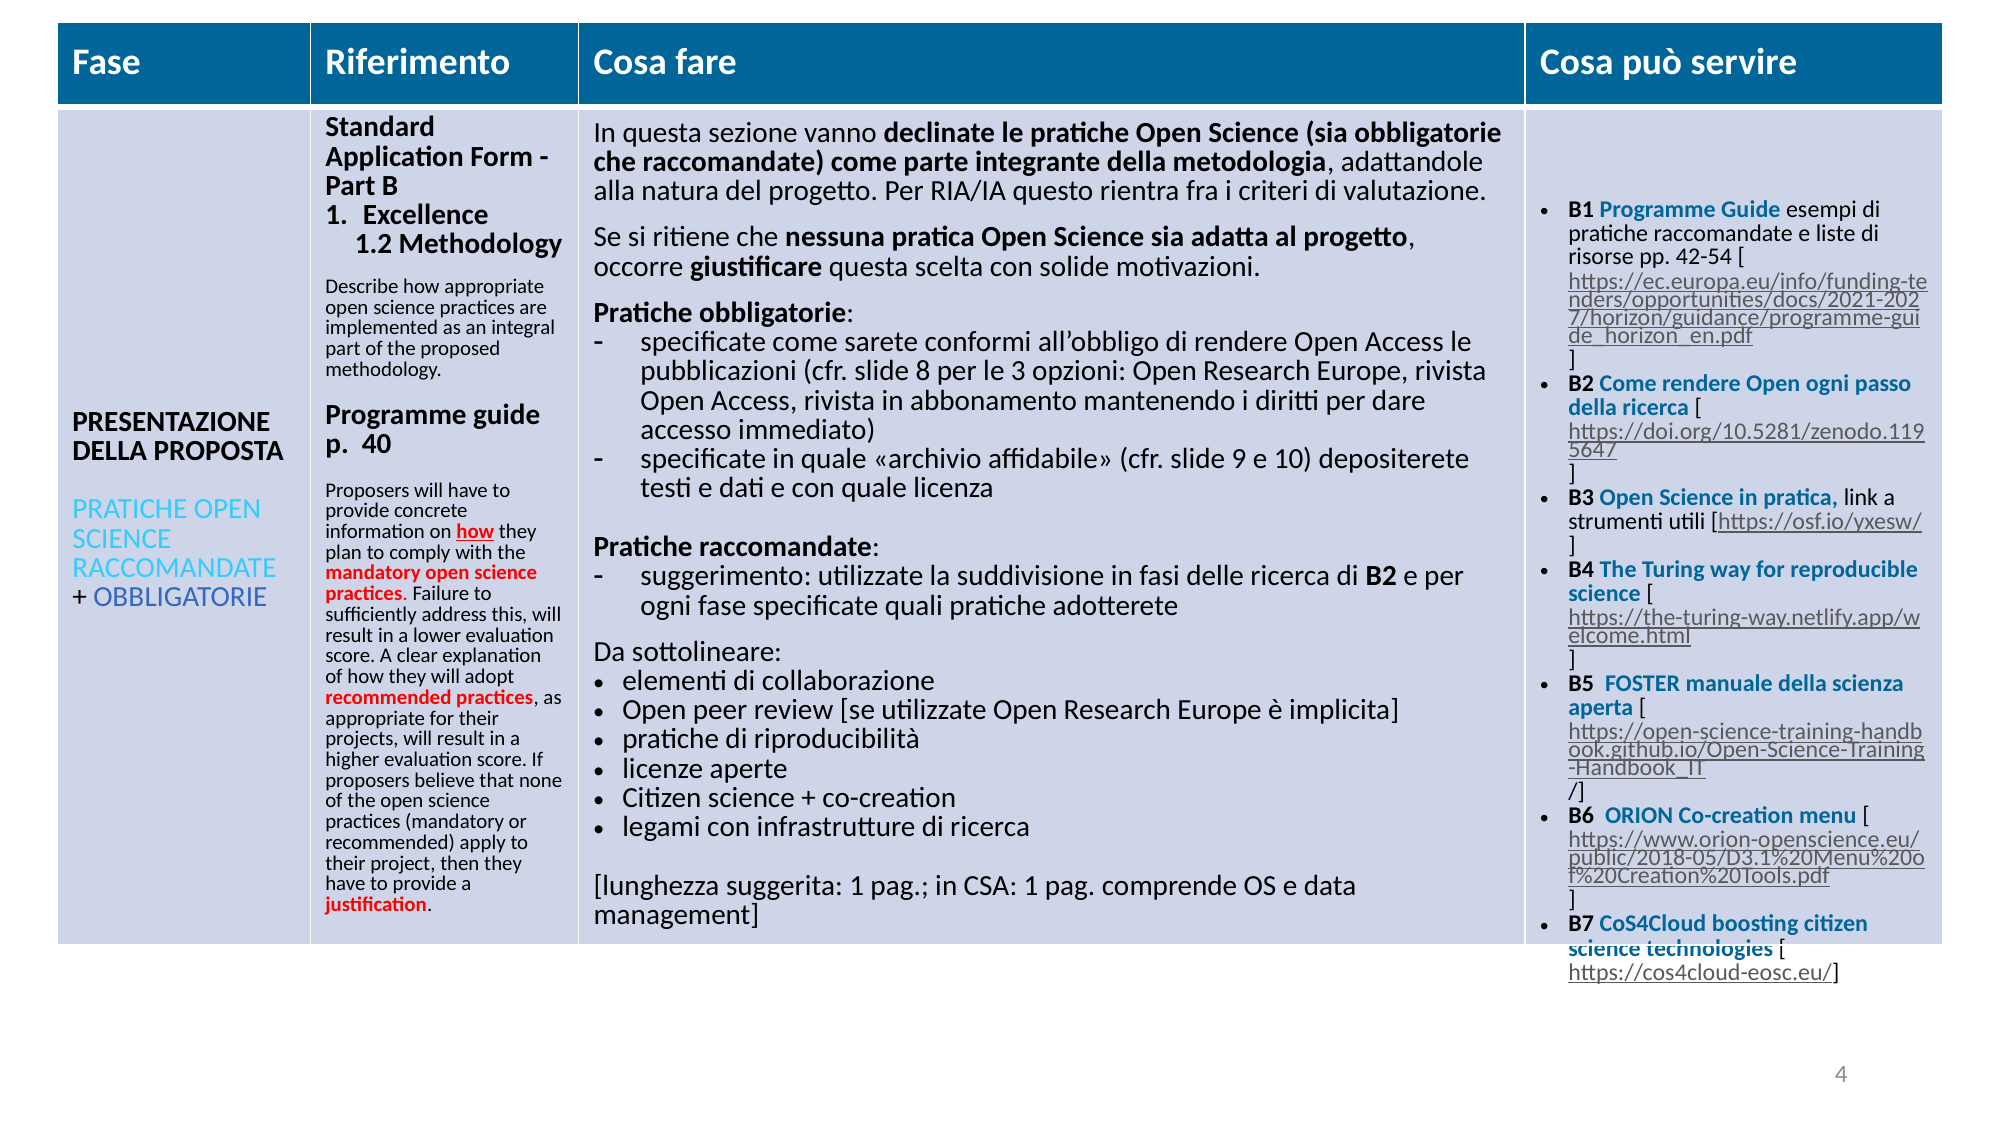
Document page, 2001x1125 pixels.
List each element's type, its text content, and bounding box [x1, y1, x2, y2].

table_header Fase [58, 23, 310, 104]
slide_number 4 [1412, 1042, 1863, 1103]
table_header Cosa può servire [1526, 23, 1942, 104]
table_header Riferimento [311, 23, 578, 104]
table_cell In questa sezione vanno declinate le pratiche Open Science (sia obbligatorie che raccomandate) come parte integrante della metodologia, adattandole alla natura del progetto. Per RIA/IA questo rientra fra i criteri di valutazione. Se si ritiene che nessuna pratica Open Science sia adatta al progetto, occorre giustificare questa scelta con solide motivazioni. Pratiche obbligatorie: specificate come sarete conformi all’obbligo di rendere Open Access le pubblicazioni (cfr. slide 8 per le 3 opzioni: Open Research Europe, rivista Open Access, rivista in abbonamento mantenendo i diritti per dare accesso immediato) specificate in quale «archivio affidabile» (cfr. slide 9 e 10) depositerete testi e dati e con quale licenza Pratiche raccomandate: suggerimento: utilizzate la suddivisione in fasi delle ricerca di B2 e per ogni fase specificate quali pratiche adotterete Da sottolineare: elementi di collaborazione Open peer review [se utilizzate Open Research Europe è implicita] pratiche di riproducibilità licenze aperte Citizen science + co-creation legami con infrastrutture di ricerca [lunghezza suggerita: 1 pag.; in CSA: 1 pag. comprende OS e data management] [579, 110, 1524, 944]
table_cell PRESENTAZIONE DELLA PROPOSTA PRATICHE OPEN SCIENCE RACCOMANDATE + OBBLIGATORIE [58, 110, 310, 944]
table_cell B1 Programme Guide esempi di pratiche raccomandate e liste di risorse pp. 42-54 [https://ec.europa.eu/info/funding-tenders/opportunities/docs/2021-2027/horizon/guidance/programme-guide_horizon_en.pdf] B2 Come rendere Open ogni passo della ricerca [https://doi.org/10.5281/zenodo.1195647] B3 Open Science in pratica, link a strumenti utili [https://osf.io/yxesw/] B4 The Turing way for reproducible science [https://the-turing-way.netlify.app/welcome.html] B5 FOSTER manuale della scienza aperta [https://open-science-training-handbook.github.io/Open-Science-Training-Handbook_IT/] B6 ORION Co-creation menu [https://www.orion-openscience.eu/public/2018-05/D3.1%20Menu%20of%20Creation%20Tools.pdf] B7 CoS4Cloud boosting citizen science technologies [https://cos4cloud-eosc.eu/] [1526, 110, 1942, 944]
table_cell Standard Application Form - Part B Excellence 1.2 Methodology Describe how appropriate open science practices are implemented as an integral part of the proposed methodology. Programme guide p. 40 Proposers will have to provide concrete information on how they plan to comply with the mandatory open science practices. Failure to sufficiently address this, will result in a lower evaluation score. A clear explanation of how they will adopt recommended practices, as appropriate for their projects, will result in a higher evaluation score. If proposers believe that none of the open science practices (mandatory or recommended) apply to their project, then they have to provide a justification. [311, 110, 578, 944]
table_header Cosa fare [579, 23, 1524, 104]
